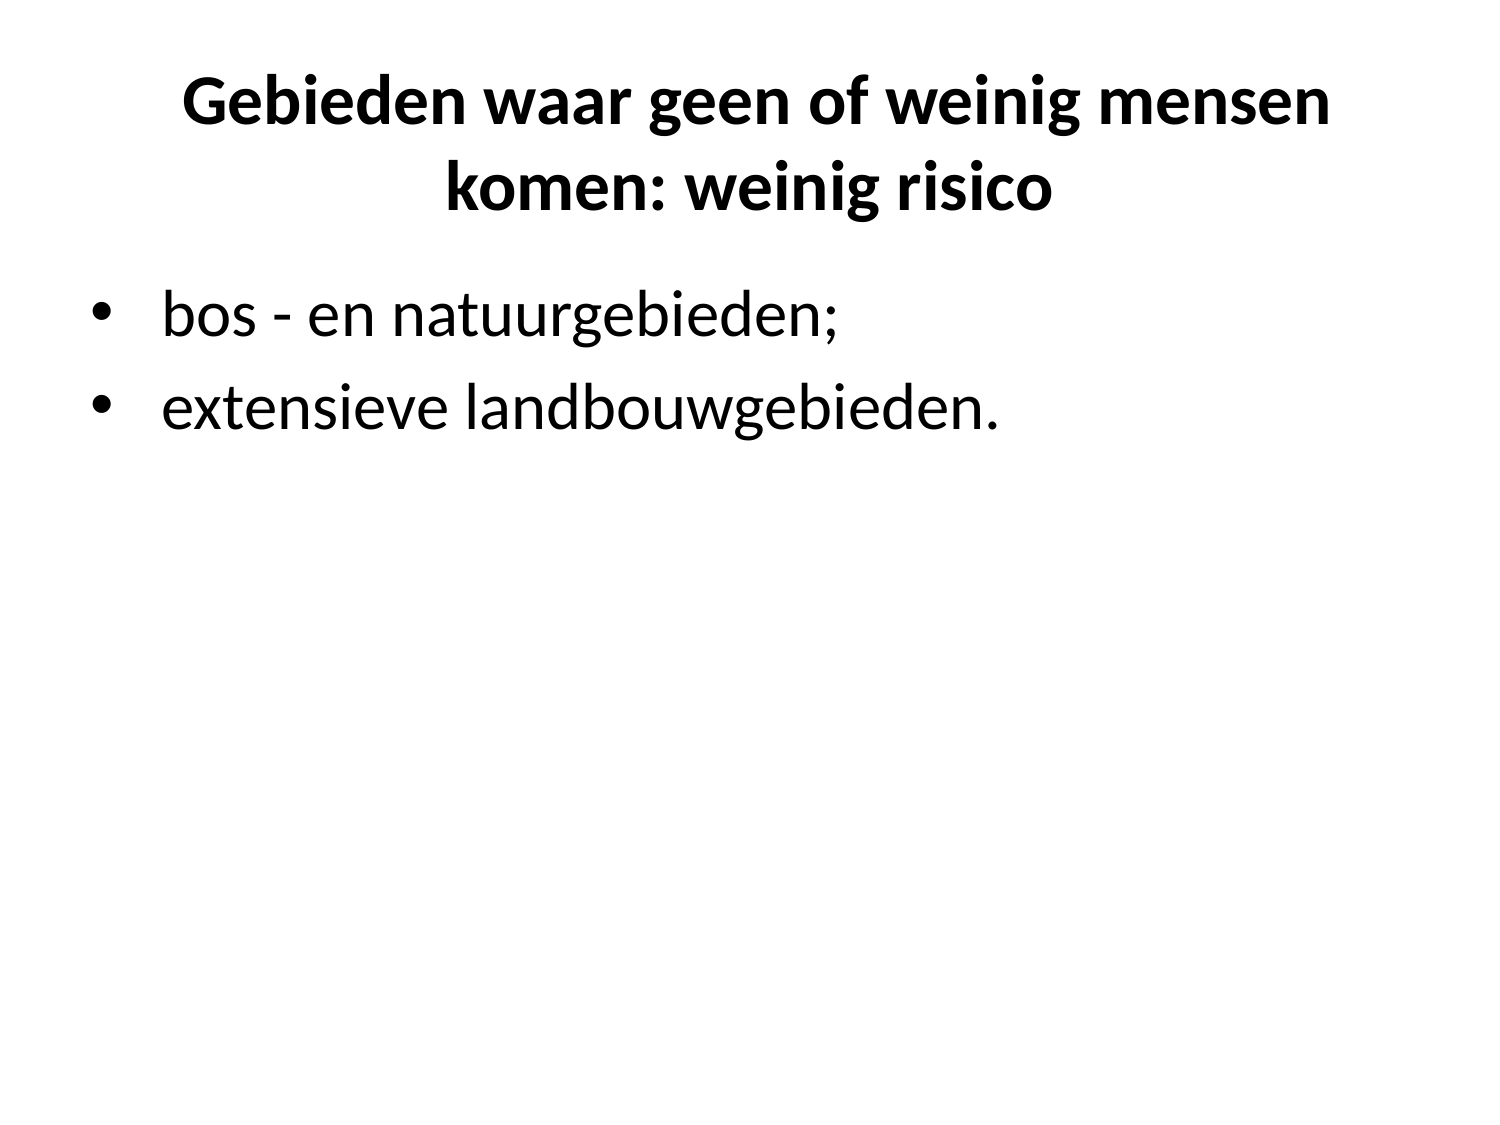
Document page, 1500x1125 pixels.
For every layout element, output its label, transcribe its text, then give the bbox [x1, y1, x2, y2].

title Gebieden waar geen of weinig mensen komen: weinig risico [75, 45, 1425, 233]
list bos - en natuurgebieden; extensieve landbouwgebieden. [75, 262, 1425, 1005]
